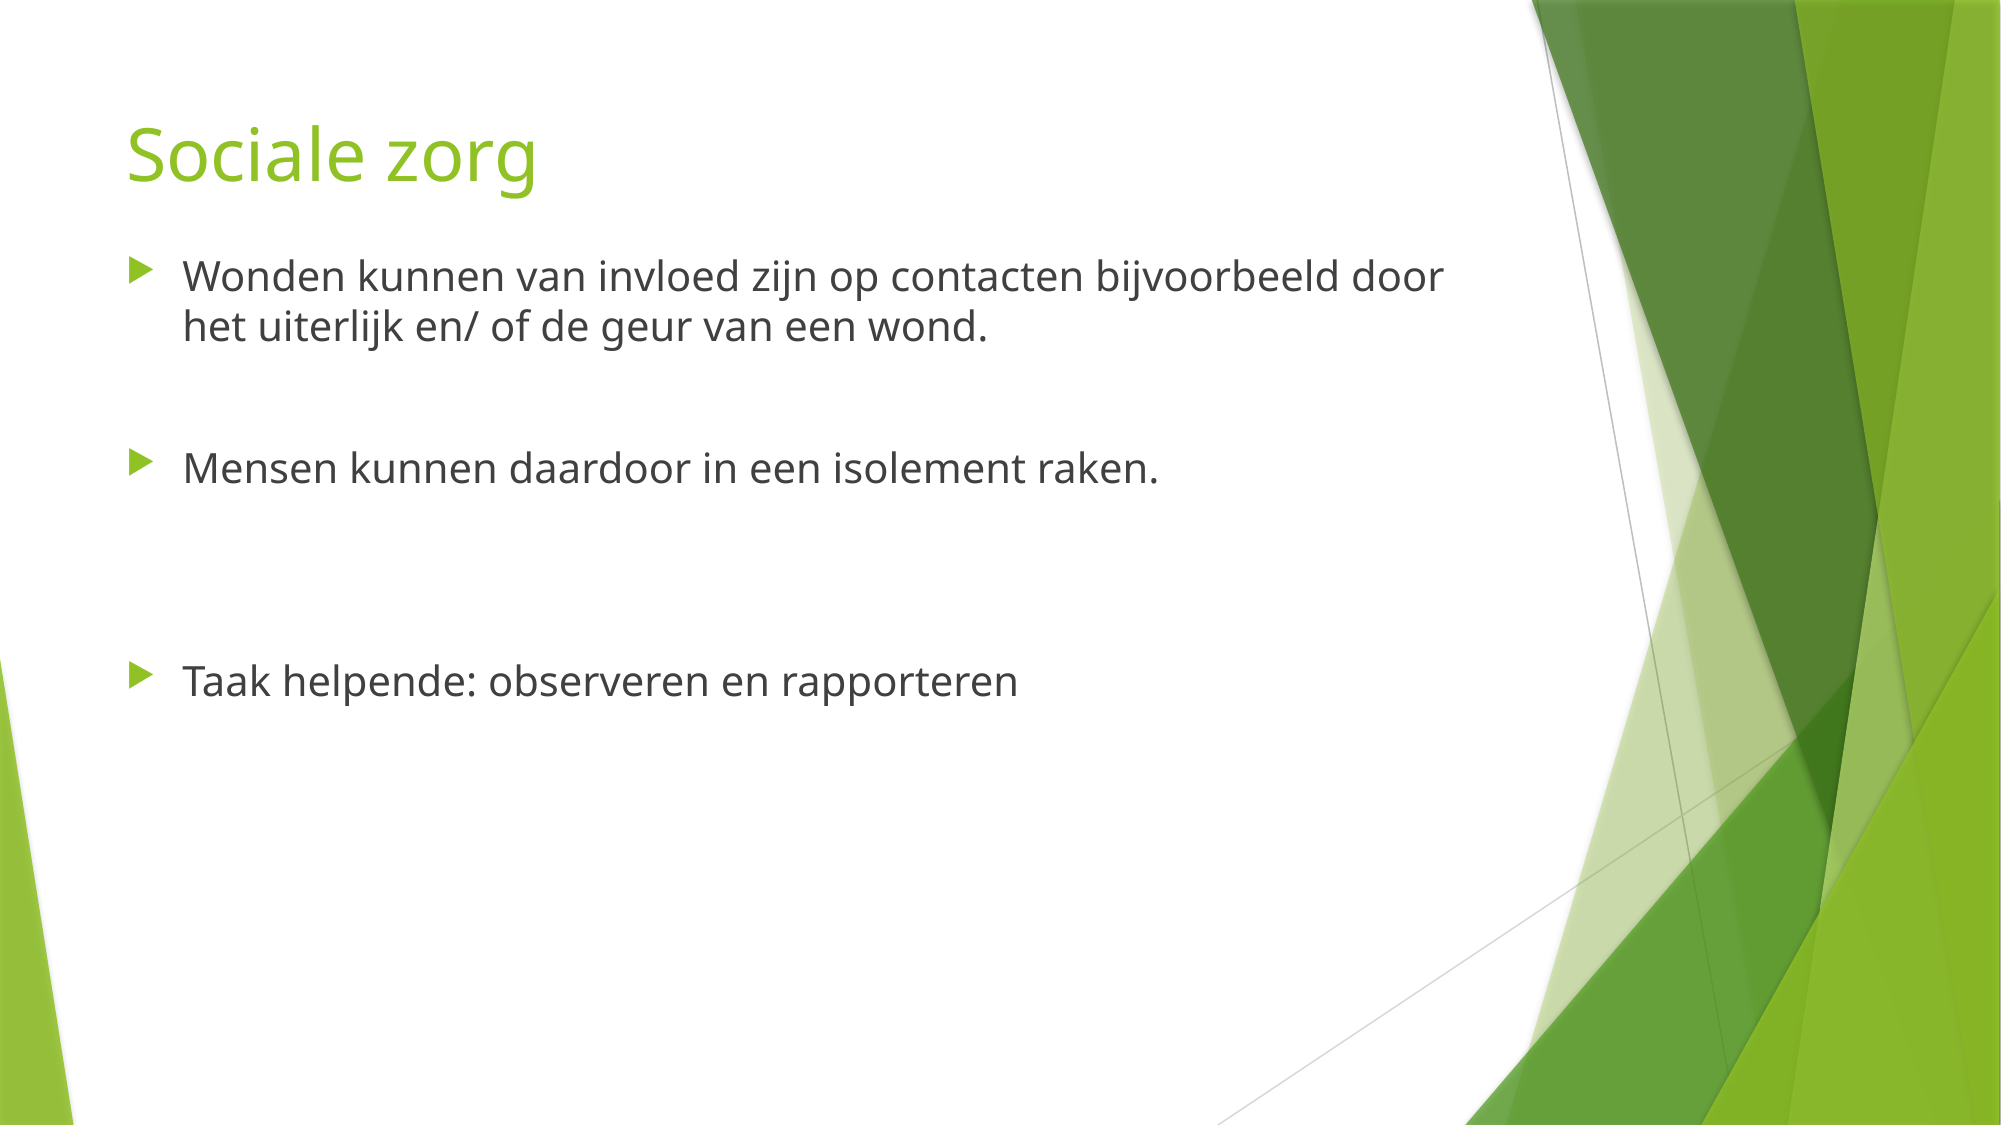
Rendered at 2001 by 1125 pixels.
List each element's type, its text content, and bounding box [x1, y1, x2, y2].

title Sociale zorg [111, 99, 1522, 204]
list Wonden kunnen van invloed zijn op contacten bijvoorbeeld door het uiterlijk en/ of de geur van een wond. Mensen kunnen daardoor in een isolement raken. Taak helpende: observeren en rapporteren [111, 242, 1522, 991]
